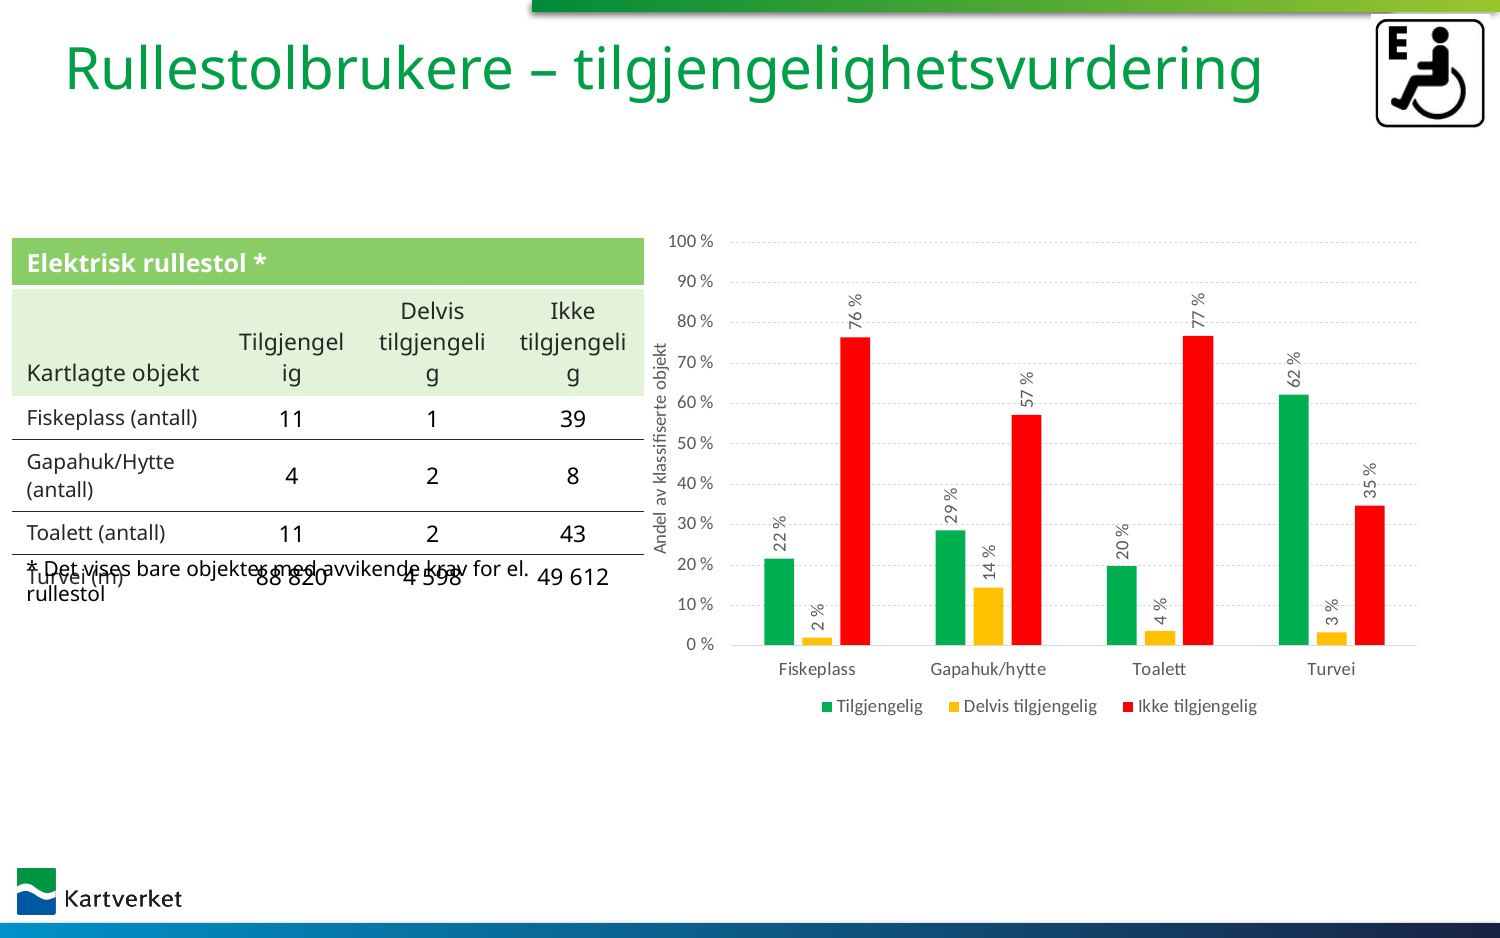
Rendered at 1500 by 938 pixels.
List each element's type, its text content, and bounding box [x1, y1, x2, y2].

table_header Elektrisk rullestol * [12, 238, 638, 285]
table_cell 39 [503, 396, 638, 439]
table_cell 2 [362, 440, 503, 511]
table_cell 1 [362, 396, 503, 439]
table_cell Toalett (antall) [12, 512, 222, 548]
table_cell Gapahuk/Hytte (antall) [12, 440, 222, 511]
text_box * Det vises bare objekter med avvikende krav for el. rullestol [11, 548, 597, 613]
table_cell 11 [222, 396, 362, 439]
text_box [1371, 13, 1491, 133]
table_cell Kartlagte objekt [12, 289, 222, 396]
table_cell 4 [222, 440, 362, 511]
text_box Rullestolbrukere – tilgjengelighetsvurdering [49, 12, 1372, 109]
table_cell 11 [222, 512, 362, 548]
table_cell 49 612 [597, 555, 638, 598]
table_cell Ikke tilgjengelig [503, 289, 638, 396]
table_cell 2 [362, 512, 503, 548]
table_cell 43 [503, 512, 638, 554]
table_cell Tilgjengelig [222, 289, 362, 396]
table_cell Delvis tilgjengelig [362, 289, 503, 396]
table_cell 8 [503, 440, 638, 511]
table_cell Fiskeplass (antall) [12, 396, 222, 439]
picture [643, 218, 1428, 728]
